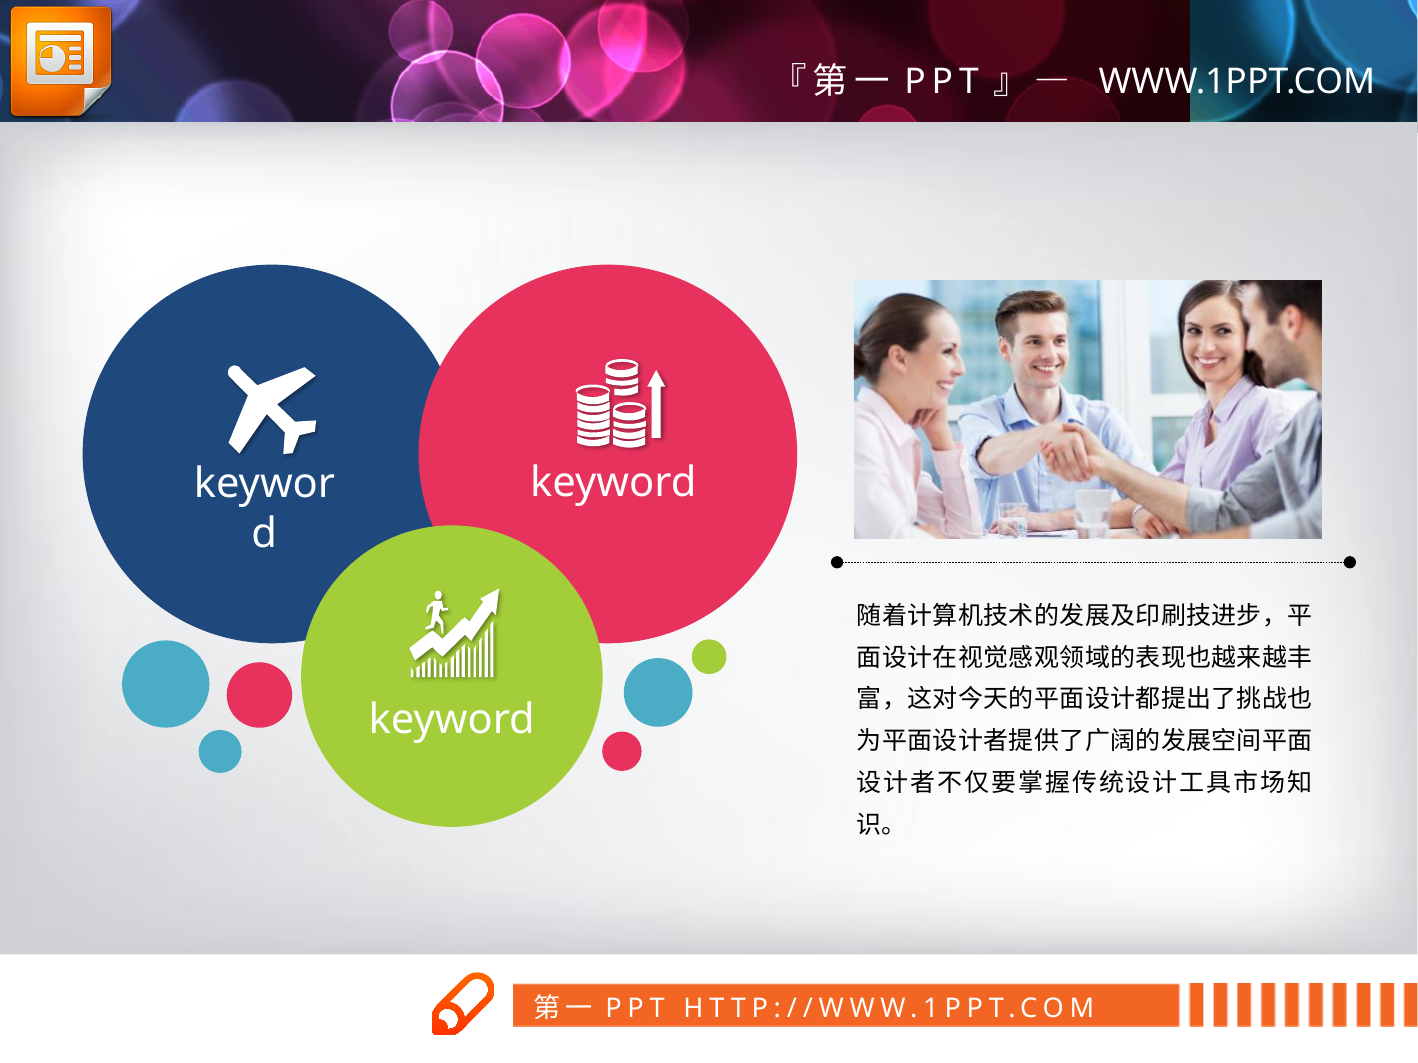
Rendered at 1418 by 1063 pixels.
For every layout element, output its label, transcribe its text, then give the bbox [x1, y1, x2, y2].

picture [0, 0, 1418, 956]
text_box [198, 729, 242, 773]
text_box [226, 662, 293, 728]
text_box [300, 525, 603, 828]
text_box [418, 264, 798, 644]
text_box [691, 652, 727, 675]
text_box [82, 264, 417, 644]
text_box [623, 658, 693, 727]
text_box [607, 731, 642, 771]
text_box 随着计算机技术的发展及印刷技进步，平面设计在视觉感观领域的表现也越来越丰富，这对今天的平面设计都提出了挑战也为平面设计者提供了广阔的发展空间平面设计者不仅要掌握传统设计工具市场知识。 [841, 580, 1328, 846]
picture [513, 983, 1418, 1027]
text_box [853, 280, 1322, 539]
text_box [122, 652, 210, 728]
